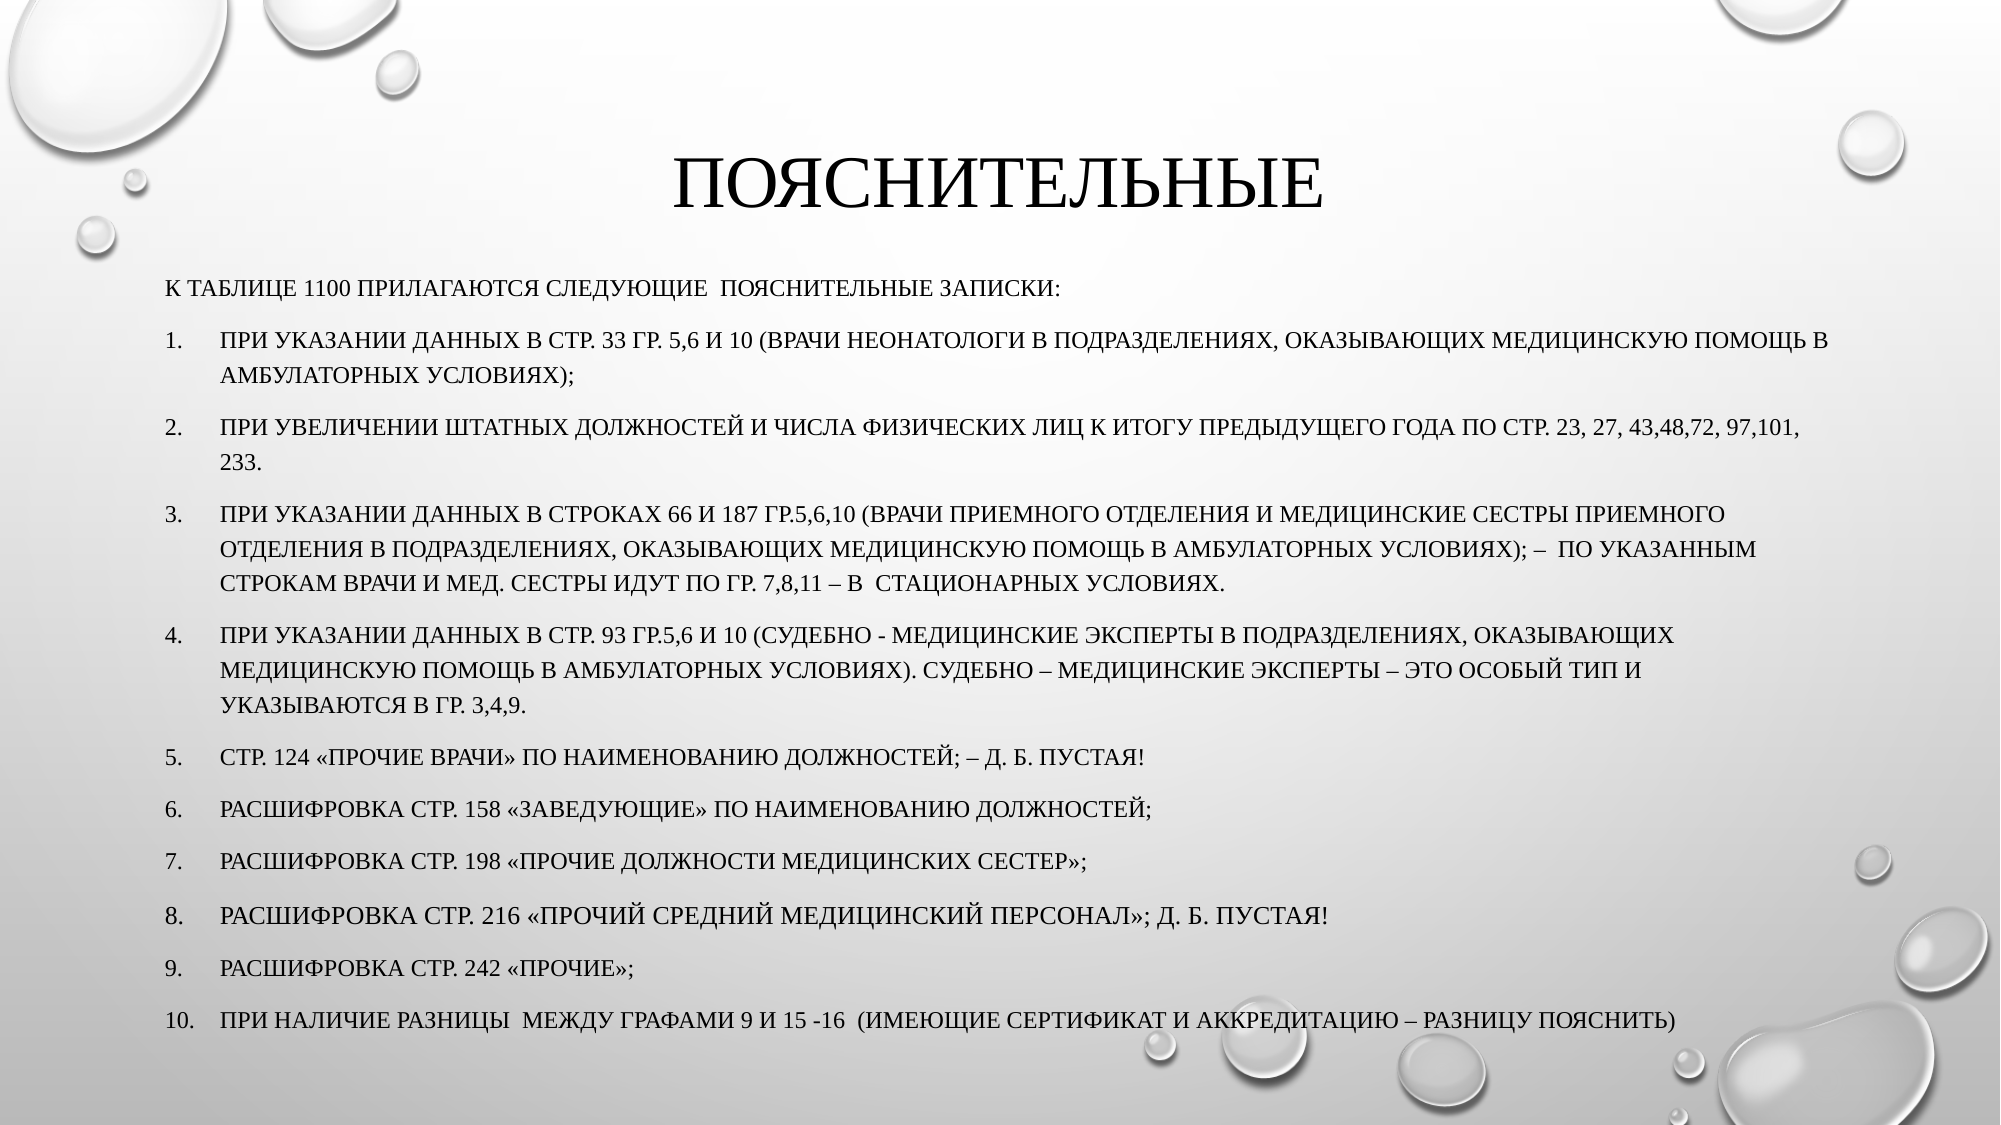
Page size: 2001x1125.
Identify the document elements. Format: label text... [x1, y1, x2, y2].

list К таблице 1100 прилагаются следующие пояснительные записки: При указании данных в стр. 33 гр. 5,6 и 10 (врачи неонатологи в подразделениях, оказывающих медицинскую помощь в амбулаторных условиях); При увеличении штатных должностей и числа физических лиц к итогу предыдущего года по стр. 23, 27, 43,48,72, 97,101, 233. При указании данных в строках 66 и 187 гр.5,6,10 (врачи приемного отделения и медицинские сестры приемного отделения в подразделениях, оказывающих медицинскую помощь в амбулаторных условиях); – по указанным строкам врачи и мед. сестры идут по гр. 7,8,11 – в стационарных условиях. При указании данных в стр. 93 гр.5,6 и 10 (судебно - медицинские эксперты в подразделениях, оказывающих медицинскую помощь в амбулаторных условиях). Судебно – медицинские эксперты – это особый тип и указываются в гр. 3,4,9. Стр. 124 «прочие врачи» по наименованию должностей; – д. б. пустая! Расшифровка стр. 158 «заведующие» по наименованию должностей; Расшифровка стр. 198 «прочие должности медицинских сестер»; Расшифровка стр. 216 «прочий средний медицинский персонал»; д. б. пустая! Расшифровка стр. 242 «прочие»; При наличие разницы между графами 9 и 15 -16 (имеющие сертификат и аккредитацию – разницу пояснить) [149, 258, 1848, 1048]
picture [0, 0, 2000, 1125]
title Пояснительные [149, 135, 1848, 232]
